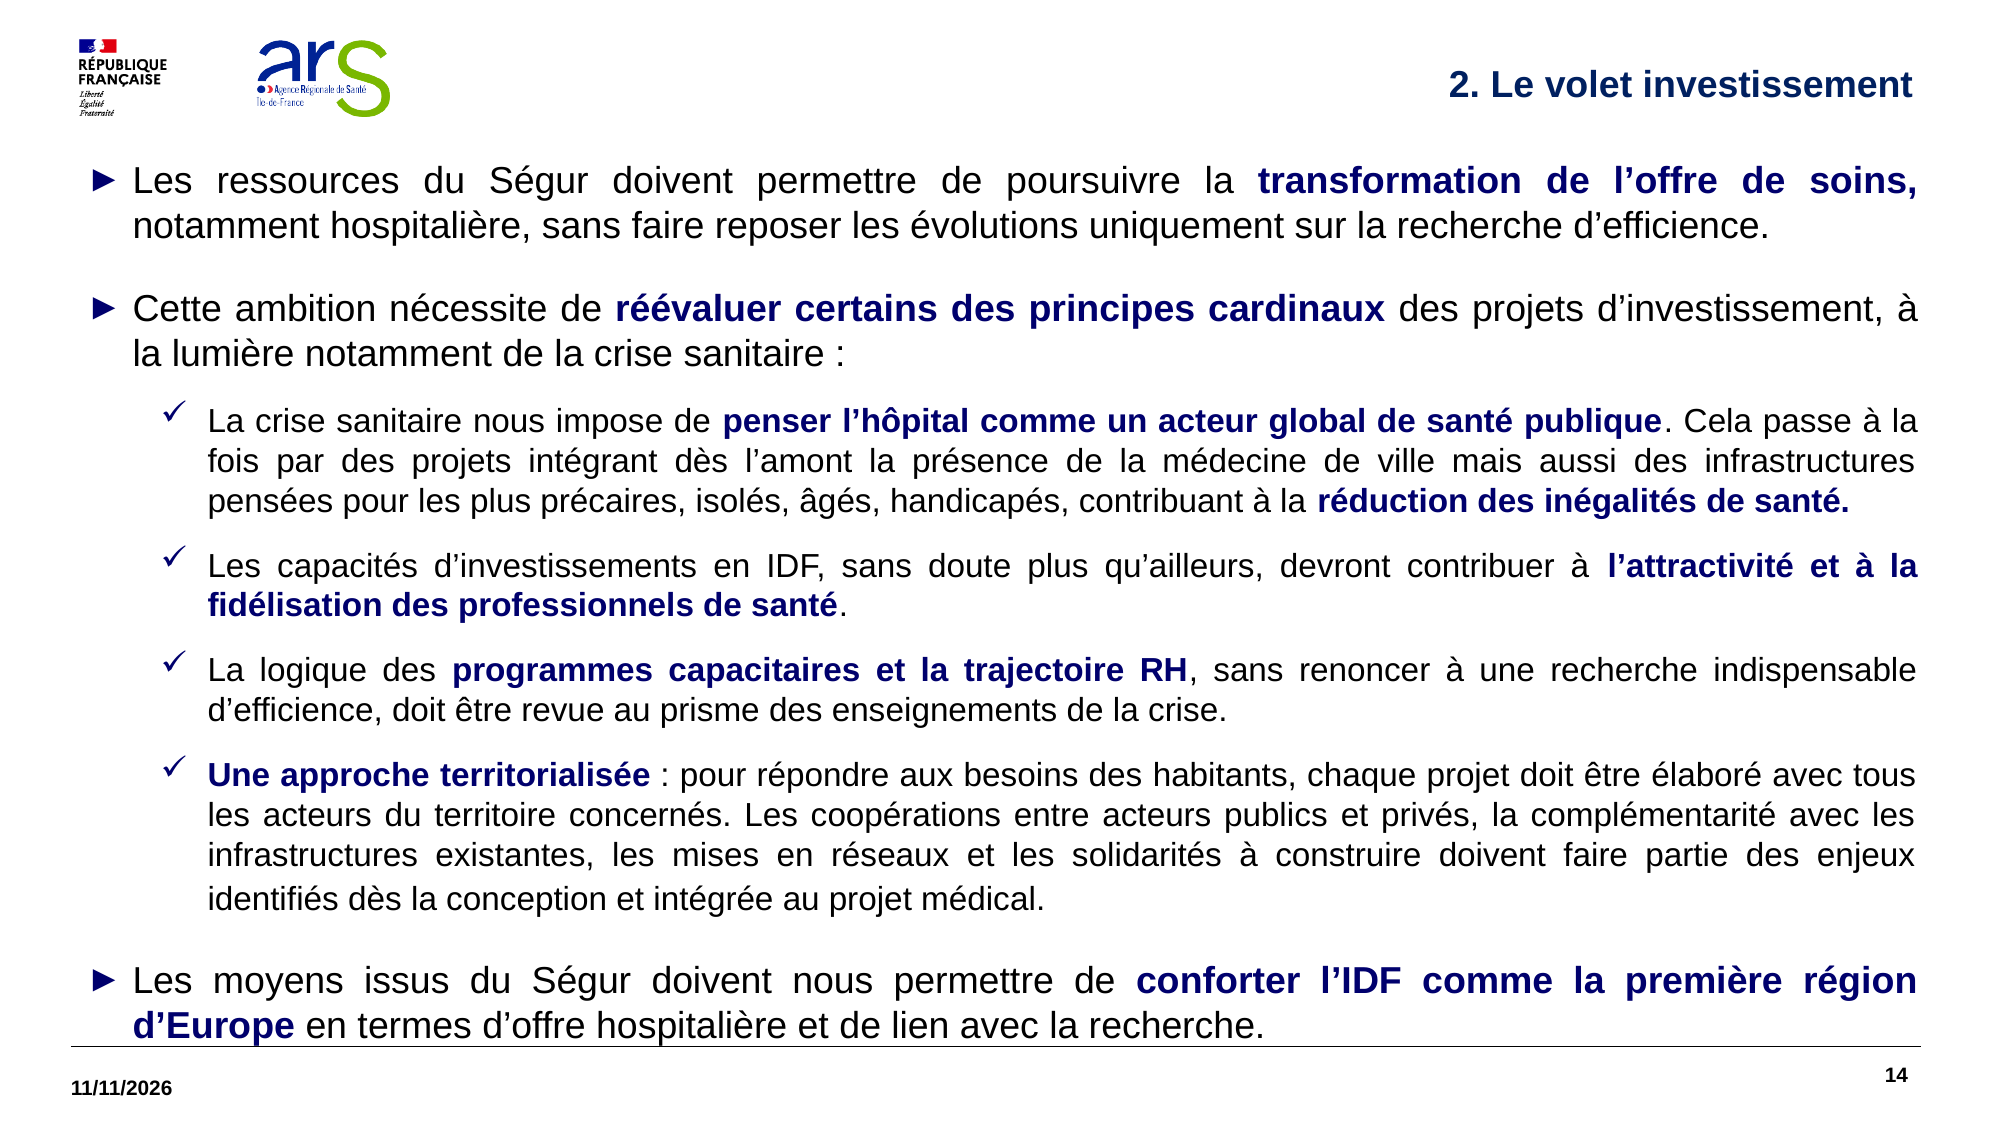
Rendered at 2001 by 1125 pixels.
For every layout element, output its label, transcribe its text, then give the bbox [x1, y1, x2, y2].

picture [256, 40, 390, 117]
slide_number 14 [1612, 1054, 1908, 1114]
picture [63, 23, 182, 142]
text_box Les ressources du Ségur doivent permettre de poursuivre la transformation de l’offre de soins, notamment hospitalière, sans faire reposer les évolutions uniquement sur la recherche d’efficience. Cette ambition nécessite de réévaluer certains des principes cardinaux des projets d’investissement, à la lumière notamment de la crise sanitaire : La crise sanitaire nous impose de penser l’hôpital comme un acteur global de santé publique. Cela passe à la fois par des projets intégrant dès l’amont la présence de la médecine de ville mais aussi des infrastructures pensées pour les plus précaires, isolés, âgés, handicapés, contribuant à la réduction des inégalités de santé. Les capacités d’investissements en IDF, sans doute plus qu’ailleurs, devront contribuer à l’attractivité et à la fidélisation des professionnels de santé. La logique des programmes capacitaires et la trajectoire RH, sans renoncer à une recherche indispensable d’efficience, doit être revue au prisme des enseignements de la crise. Une approche territorialisée : pour répondre aux besoins des habitants, chaque projet doit être élaboré avec tous les acteurs du territoire concernés. Les coopérations entre acteurs publics et privés, la complémentarité avec les infrastructures existantes, les mises en réseaux et les solidarités à construire doivent faire partie des enjeux identifiés dès la conception et intégrée au projet médical. Les moyens issus du Ségur doivent nous permettre de conforter l’IDF comme la première région d’Europe en termes d’offre hospitalière et de lien avec la recherche. [70, 148, 1933, 1054]
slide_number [70, 1054, 336, 1125]
footer 2. Le volet investissement [627, 42, 1914, 122]
